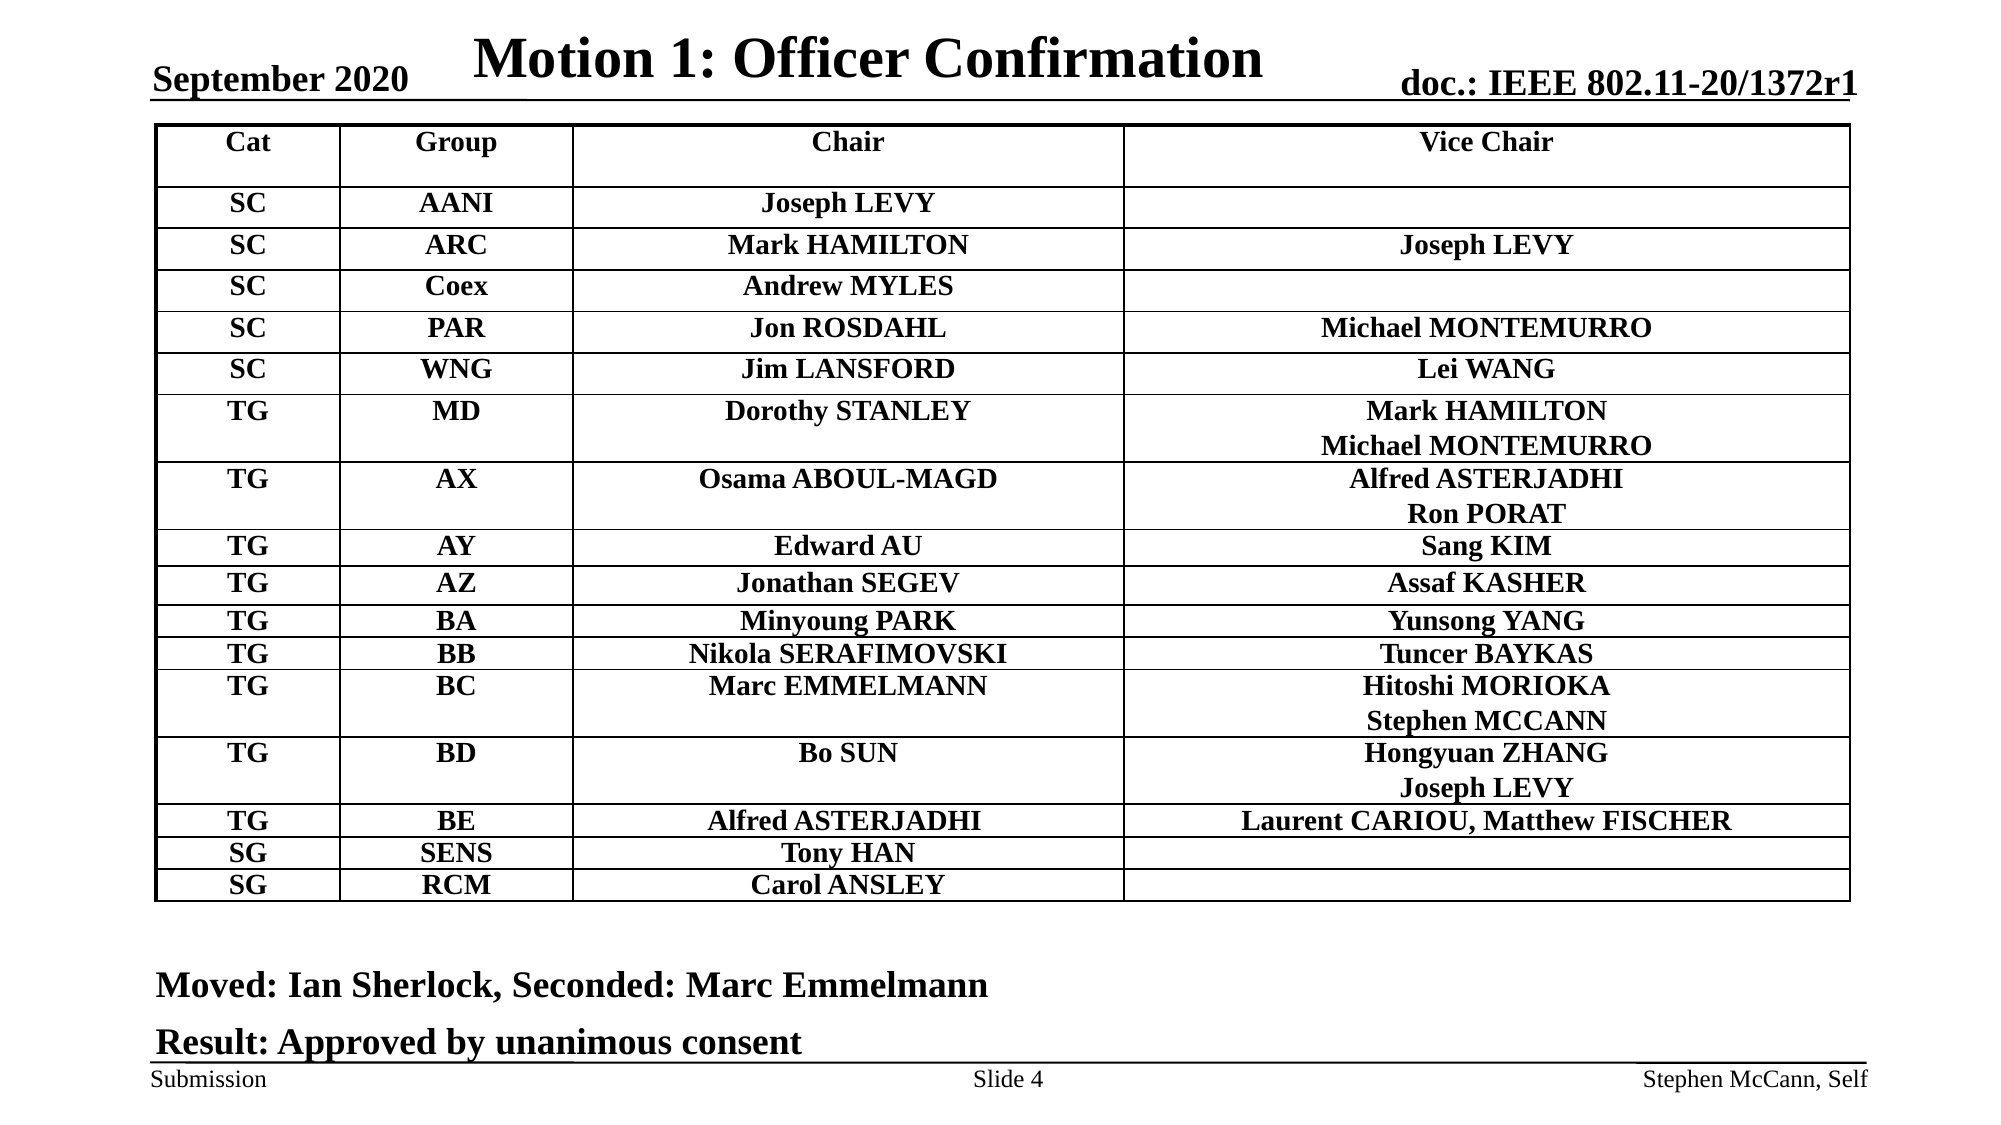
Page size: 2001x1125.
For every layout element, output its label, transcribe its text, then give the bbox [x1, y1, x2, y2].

table_cell BA [341, 606, 572, 636]
table_cell RCM [341, 870, 572, 900]
table_cell SC [158, 188, 339, 227]
table_cell Jonathan SEGEV [574, 567, 1123, 604]
title Motion 1: Officer Confirmation [437, 10, 1301, 99]
table_cell Mark HAMILTON [574, 229, 1123, 269]
table_cell Alfred ASTERJADHI [574, 805, 1123, 836]
table_cell SC [158, 354, 339, 394]
table_cell Carol ANSLEY [574, 870, 1123, 900]
table_cell Lei WANG [1125, 354, 1849, 394]
table_cell AX [341, 463, 572, 529]
table_cell Sang KIM [1125, 530, 1849, 565]
table_cell Yunsong YANG [1125, 606, 1849, 636]
table_cell AY [341, 530, 572, 565]
table_cell [1125, 188, 1849, 227]
table_cell Nikola SERAFIMOVSKI [574, 638, 1123, 669]
table_cell Jim LANSFORD [574, 354, 1123, 394]
table_cell PAR [341, 312, 572, 352]
table_cell SG [158, 838, 339, 868]
table_cell Andrew MYLES [574, 271, 1123, 311]
table_cell BE [341, 805, 572, 836]
list Moved: Ian Sherlock, Seconded: Marc Emmelmann Result: Approved by unanimous consent [140, 951, 2000, 1071]
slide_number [152, 54, 563, 100]
footer Stephen McCann, Self [1171, 1071, 1869, 1093]
table_cell Michael MONTEMURRO [1125, 312, 1849, 352]
table_cell Hitoshi MORIOKA Stephen MCCANN [1125, 670, 1849, 736]
table_cell Coex [341, 271, 572, 311]
table_cell Dorothy STANLEY [574, 395, 1123, 461]
table_cell SG [158, 870, 339, 900]
table_cell Joseph LEVY [574, 188, 1123, 227]
table_cell SENS [341, 838, 572, 868]
table_cell BB [341, 638, 572, 669]
table_cell AZ [341, 567, 572, 604]
table_cell TG [158, 638, 339, 669]
table_header Vice Chair [1125, 127, 1849, 186]
table_cell AANI [341, 188, 572, 227]
table_cell BD [341, 738, 572, 803]
table_cell TG [158, 805, 339, 836]
table_cell TG [158, 567, 339, 604]
table_cell Osama ABOUL-MAGD [574, 463, 1123, 529]
table_cell [1125, 838, 1849, 868]
table_cell Hongyuan ZHANG Joseph LEVY [1125, 738, 1849, 803]
table_cell TG [158, 738, 339, 803]
table_header Chair [574, 127, 1123, 186]
table_header Cat [158, 127, 339, 186]
table_cell Laurent CARIOU, Matthew FISCHER [1125, 805, 1849, 836]
table_cell SC [158, 229, 339, 269]
table_cell BC [341, 670, 572, 736]
table_cell Minyoung PARK [574, 606, 1123, 636]
table_cell TG [158, 670, 339, 736]
table_cell Tony HAN [574, 838, 1123, 868]
table_cell [1125, 870, 1849, 900]
table_cell Tuncer BAYKAS [1125, 638, 1849, 669]
table_cell Alfred ASTERJADHI Ron PORAT [1125, 463, 1849, 529]
table_cell [1125, 271, 1849, 311]
table_cell Joseph LEVY [1125, 229, 1849, 269]
slide_number Slide 4 [950, 1071, 1067, 1123]
table_header Group [341, 127, 572, 186]
table_cell Marc EMMELMANN [574, 670, 1123, 736]
table_cell Jon ROSDAHL [574, 312, 1123, 352]
table_cell WNG [341, 354, 572, 394]
table_cell TG [158, 463, 339, 529]
table_cell SC [158, 312, 339, 352]
table_cell Assaf KASHER [1125, 567, 1849, 604]
table_cell Bo SUN [574, 738, 1123, 803]
table_cell Edward AU [574, 530, 1123, 565]
table_cell MD [341, 395, 572, 461]
table_cell TG [158, 530, 339, 565]
table_cell ARC [341, 229, 572, 269]
table_cell TG [158, 395, 339, 461]
table_cell SC [158, 271, 339, 311]
table_cell Mark HAMILTON Michael MONTEMURRO [1125, 395, 1849, 461]
table_cell TG [158, 606, 339, 636]
